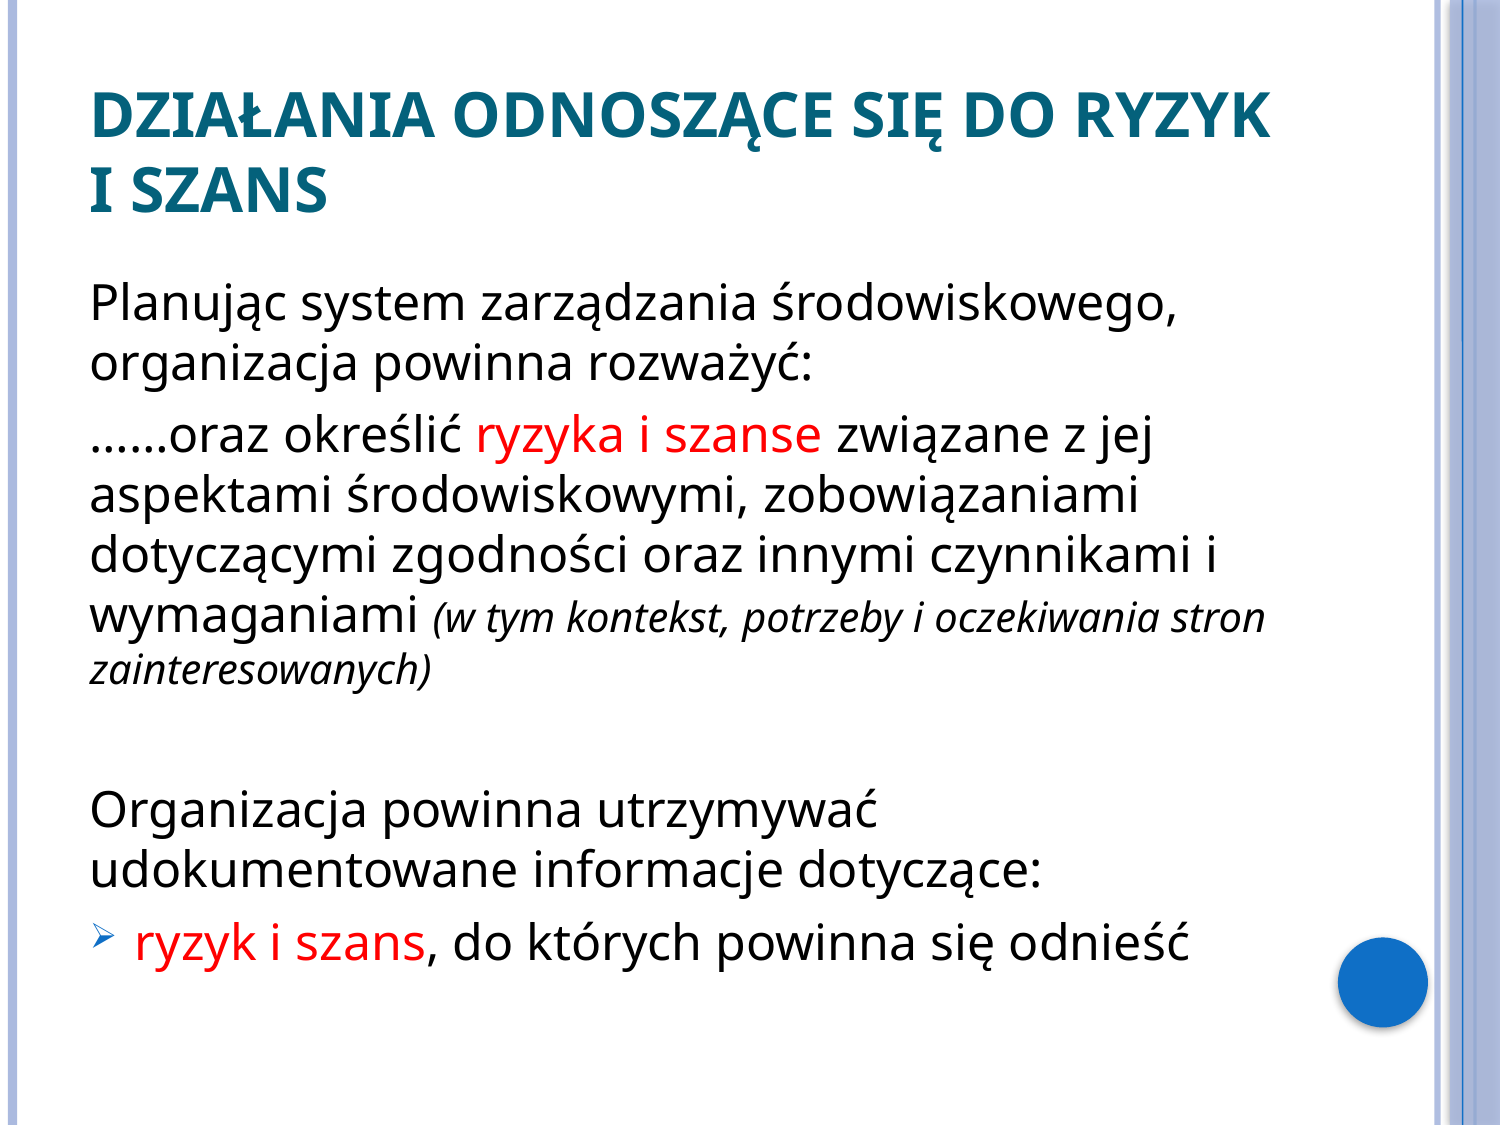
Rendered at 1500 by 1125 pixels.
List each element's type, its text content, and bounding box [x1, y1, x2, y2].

list Planując system zarządzania środowiskowego, organizacja powinna rozważyć: ……oraz określić ryzyka i szanse związane z jej aspektami środowiskowymi, zobowiązaniami dotyczącymi zgodności oraz innymi czynnikami i wymaganiami (w tym kontekst, potrzeby i oczekiwania stron zainteresowanych) Organizacja powinna utrzymywać udokumentowane informacje dotyczące: ryzyk i szans, do których powinna się odnieść [75, 262, 1300, 1062]
title Działania odnoszące się do ryzyk i szans [75, 45, 1300, 233]
